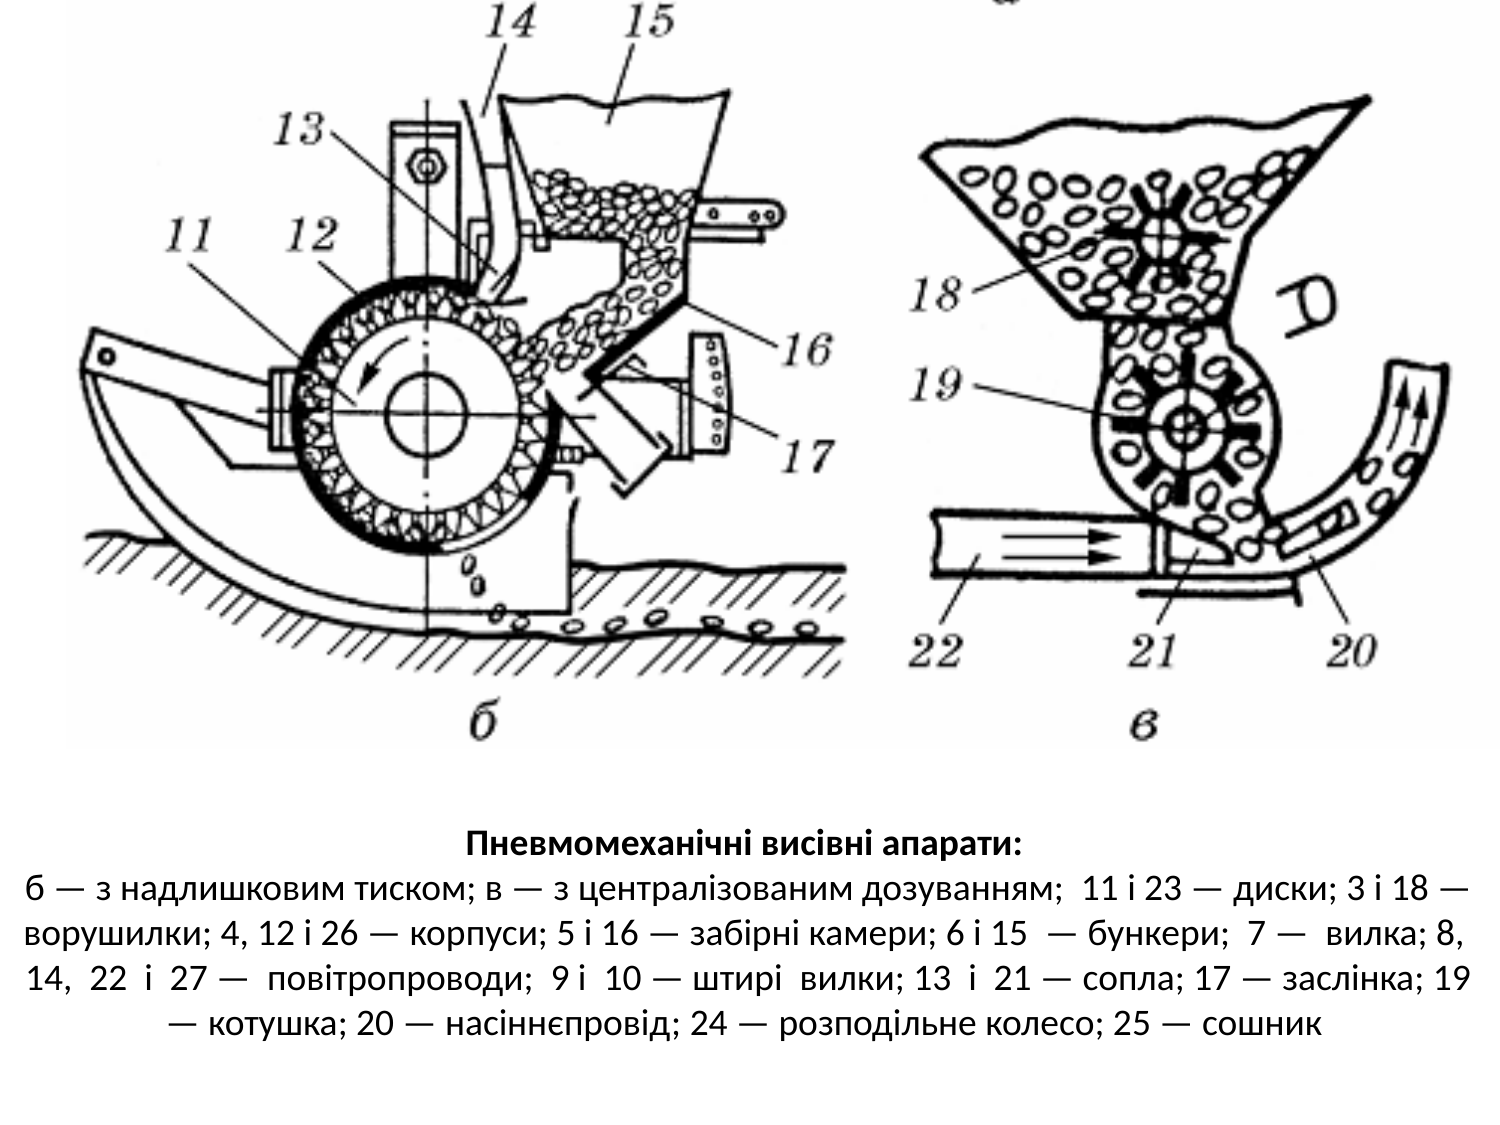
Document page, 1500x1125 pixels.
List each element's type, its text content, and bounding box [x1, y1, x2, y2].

picture [0, 0, 1500, 755]
text_box Пневмомеханічні висівні апарати: б — з надлишковим тиском; в — з централізованим дозуванням; 11 і 23 — диски; 3 і 18 — ворушилки; 4, 12 і 26 — корпуси; 5 і 16 — забірні камери; 6 і 15 — бункери; 7 — вилка; 8, 14, 22 і 27 — повітропроводи; 9 і 10 — штирі вилки; 13 і 21 — сопла; 17 — заслінка; 19 — котушка; 20 — насіннєпровід; 24 — розподільне колесо; 25 — сошник [0, 810, 1500, 1051]
